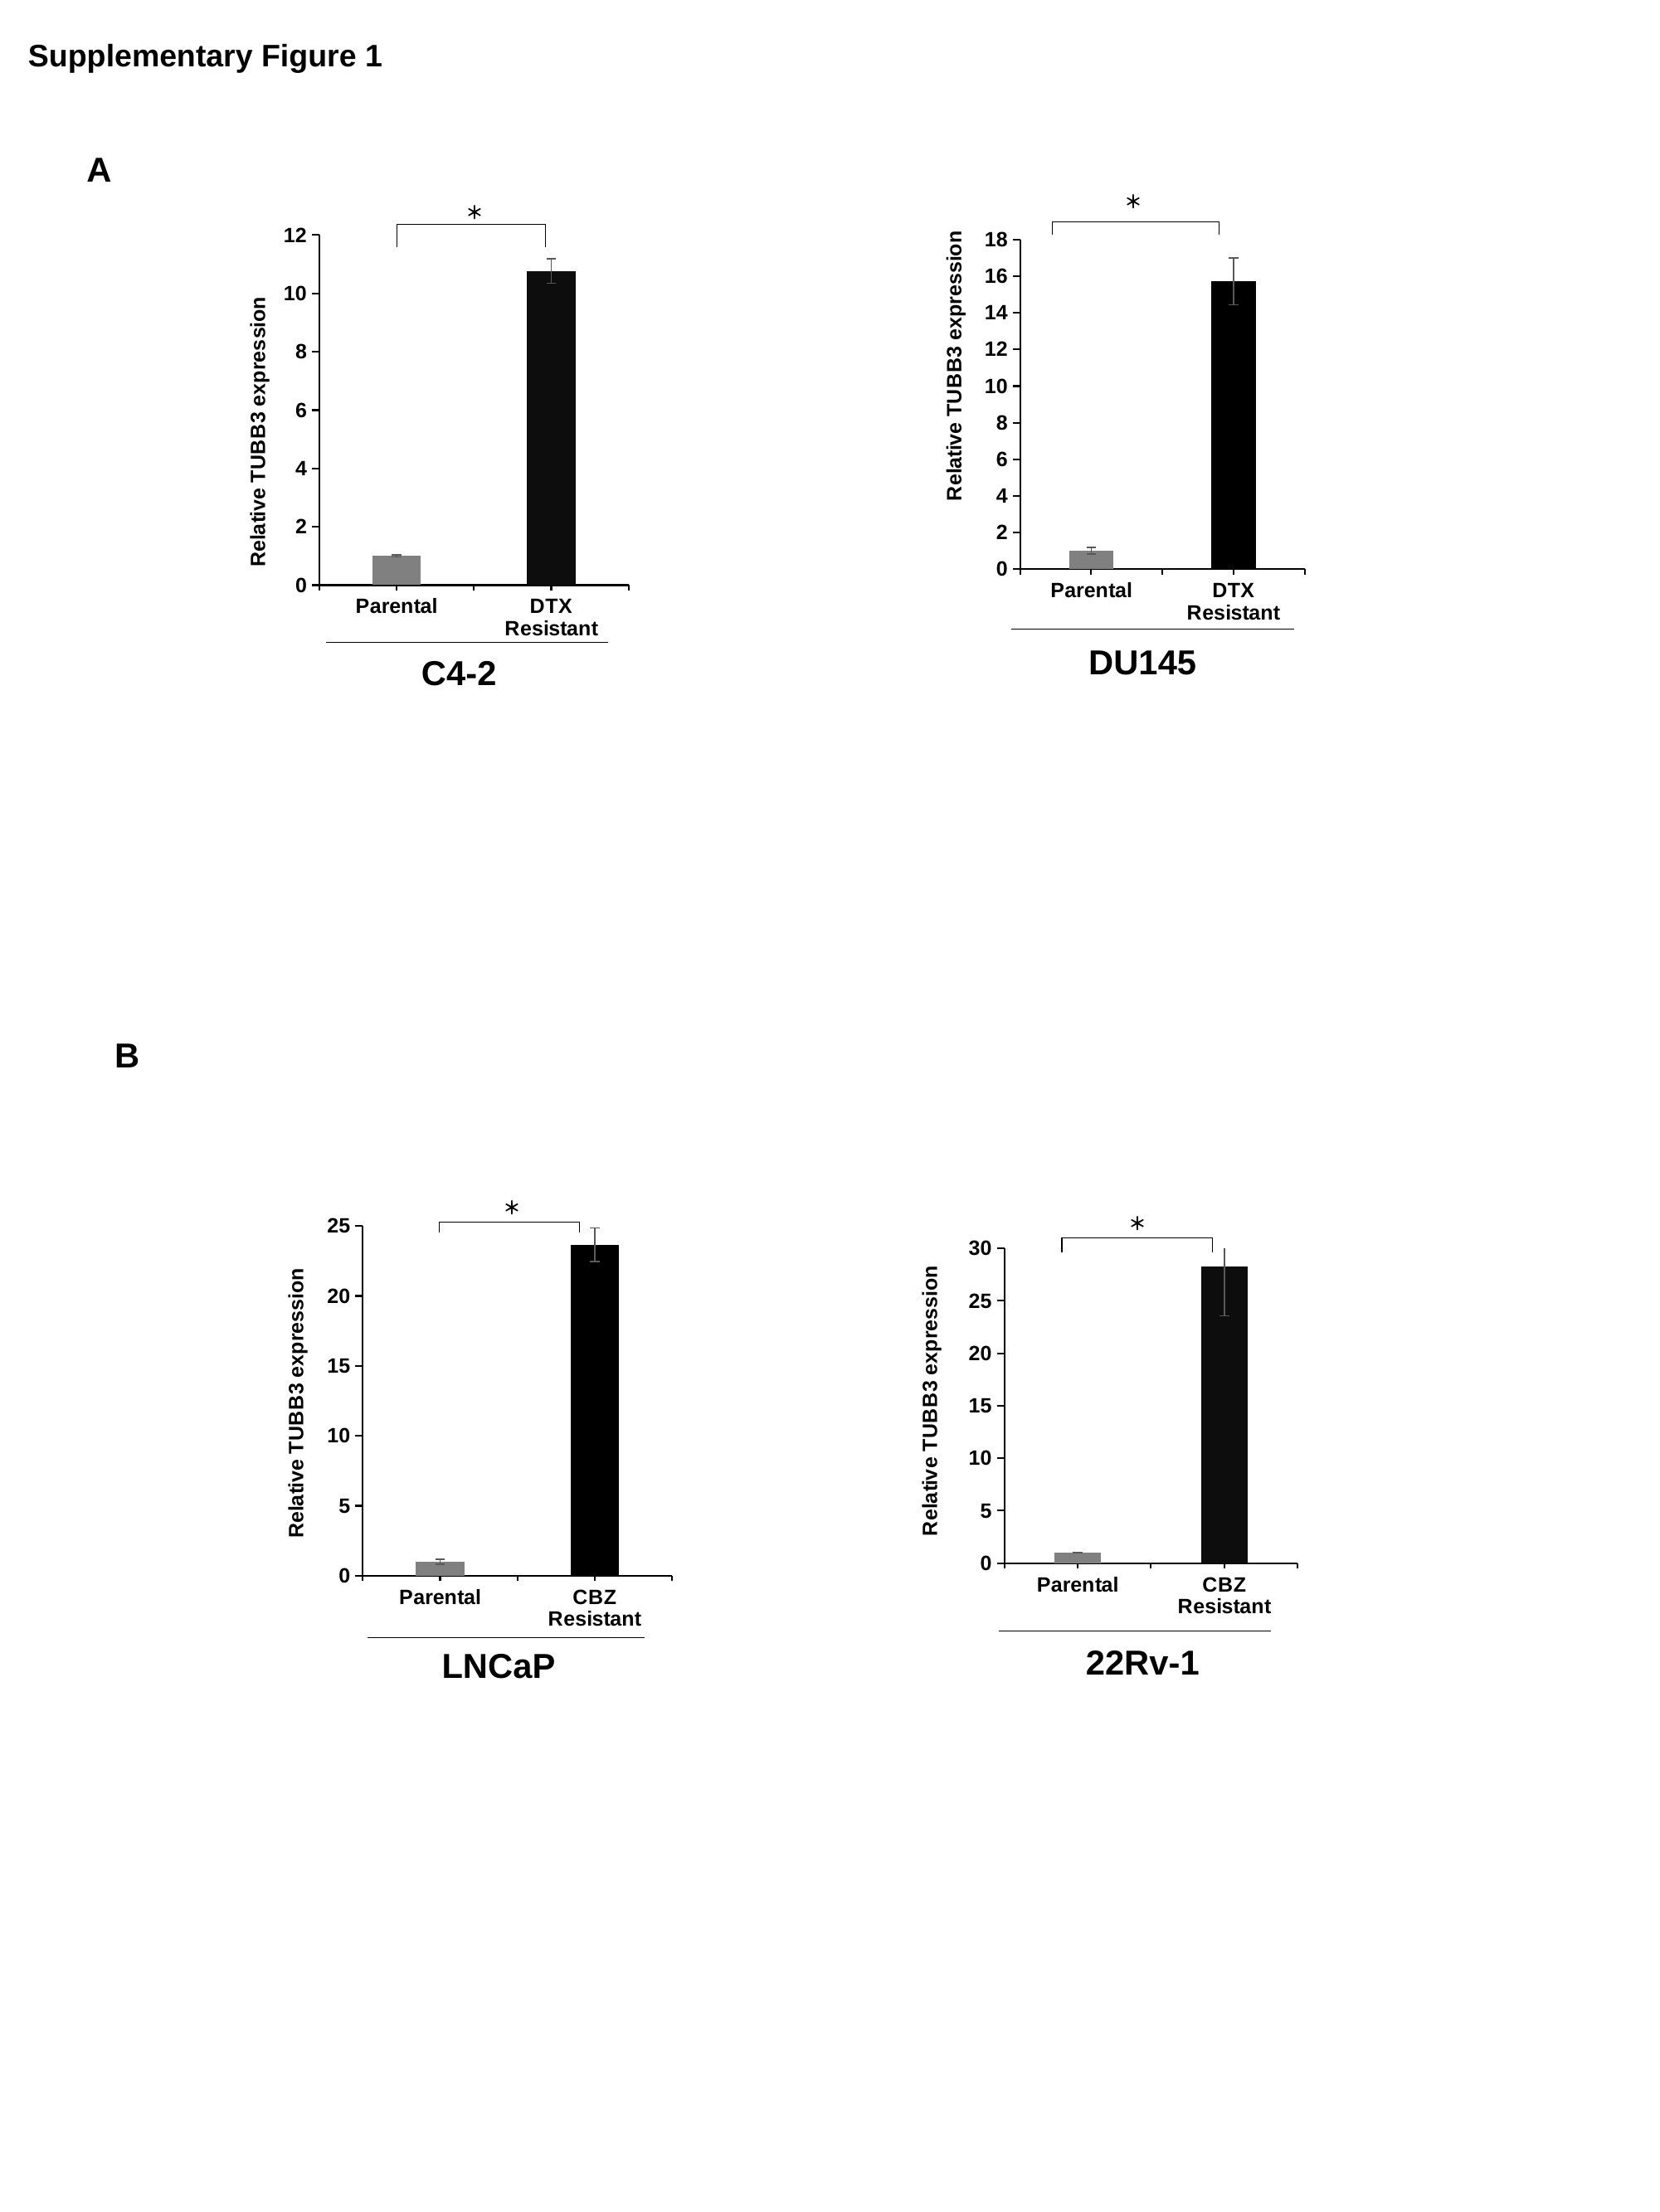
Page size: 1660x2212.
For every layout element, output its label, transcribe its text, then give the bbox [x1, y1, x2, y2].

text_box A [74, 141, 103, 195]
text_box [218, 195, 637, 698]
text_box Supplementary Figure 1 [16, 29, 396, 80]
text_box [920, 184, 1313, 698]
text_box B [102, 1027, 131, 1082]
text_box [261, 1189, 681, 1693]
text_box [903, 1206, 1306, 1689]
